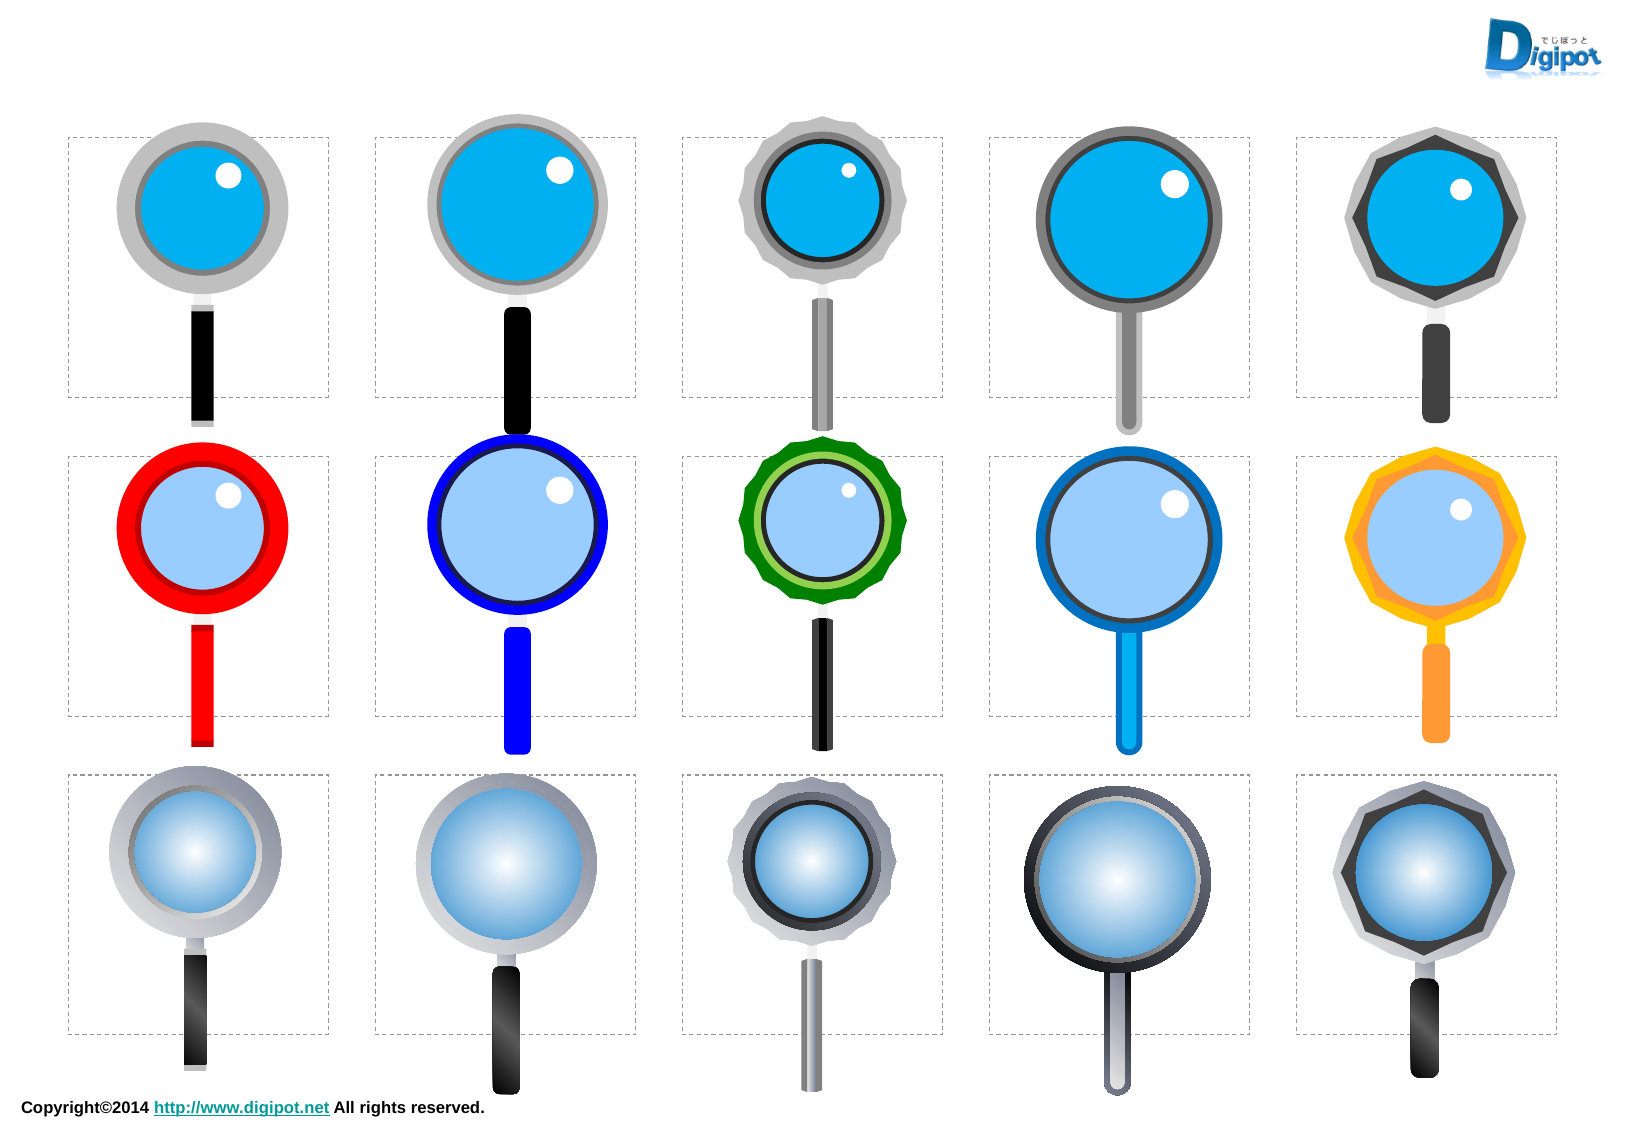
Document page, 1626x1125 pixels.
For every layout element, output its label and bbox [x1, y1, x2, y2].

text_box [116, 122, 289, 428]
picture [1485, 18, 1602, 82]
text_box [1303, 783, 1520, 1034]
text_box [1035, 446, 1223, 756]
text_box [1343, 446, 1527, 744]
text_box [686, 777, 898, 1045]
text_box [426, 433, 609, 755]
text_box [116, 442, 289, 748]
text_box [69, 781, 320, 1035]
text_box [426, 113, 609, 433]
text_box [738, 115, 908, 432]
text_box [377, 774, 600, 1047]
text_box [1343, 126, 1527, 424]
text_box [992, 783, 1207, 1050]
text_box [738, 435, 908, 752]
text_box [1035, 125, 1223, 436]
